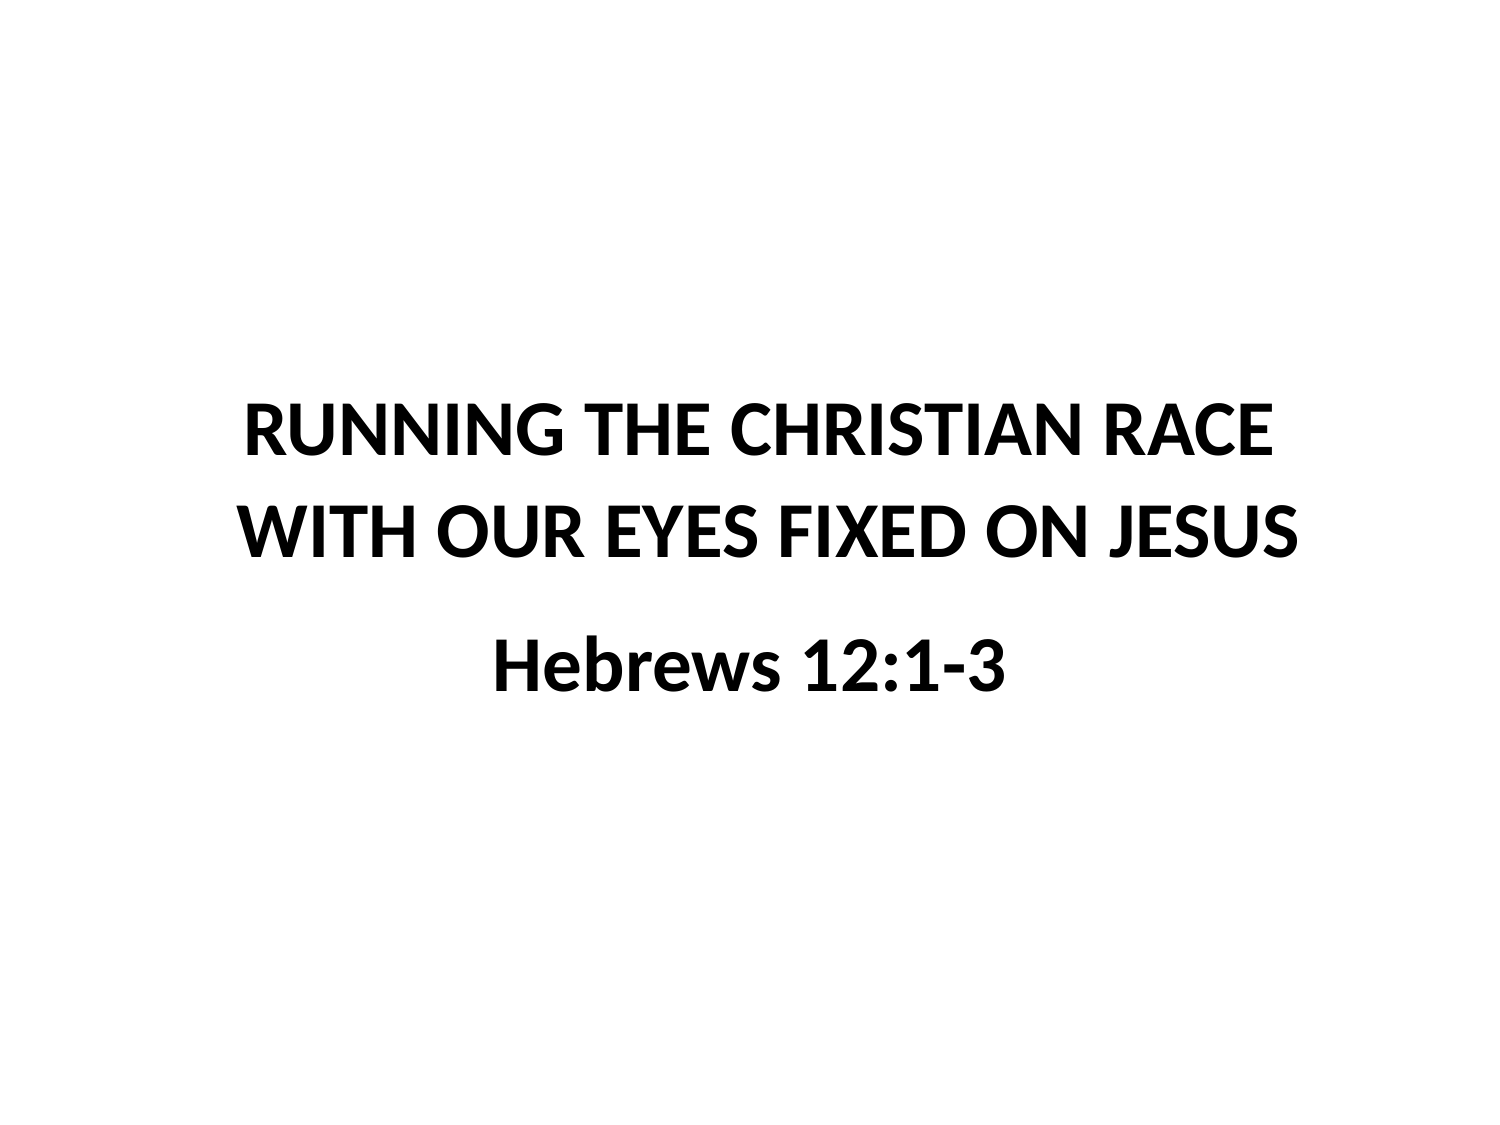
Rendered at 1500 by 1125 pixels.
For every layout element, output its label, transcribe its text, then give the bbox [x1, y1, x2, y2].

text_box RUNNING THE CHRISTIAN RACE WITH OUR EYES FIXED ON JESUS Hebrews 12:1-3 [0, 362, 1500, 715]
